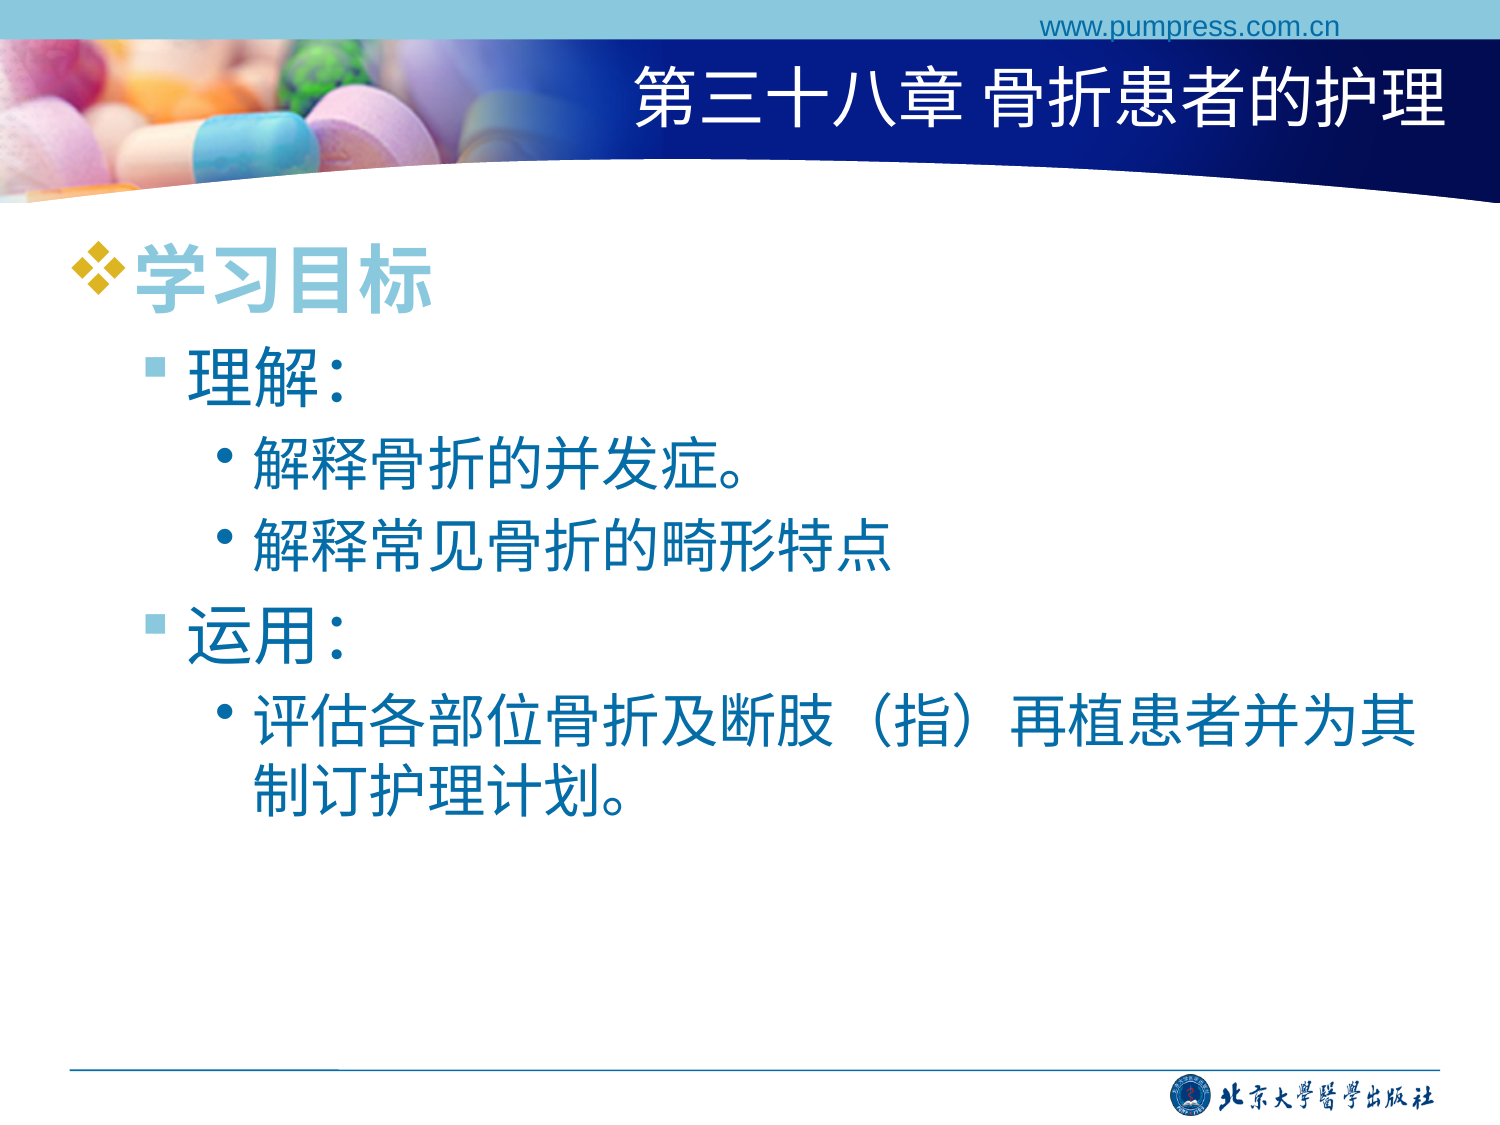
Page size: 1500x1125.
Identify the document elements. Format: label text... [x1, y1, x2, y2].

slide_number www.pumpress.com.cn [1025, 0, 1463, 38]
title 第三十八章 骨折患者的护理 [137, 49, 1463, 143]
list 学习目标 理解： 解释骨折的并发症。 解释常见骨折的畸形特点 运用： 评估各部位骨折及断肢（指）再植患者并为其制订护理计划。 [49, 224, 1463, 1026]
picture [0, 40, 1500, 203]
picture [1170, 1074, 1436, 1118]
